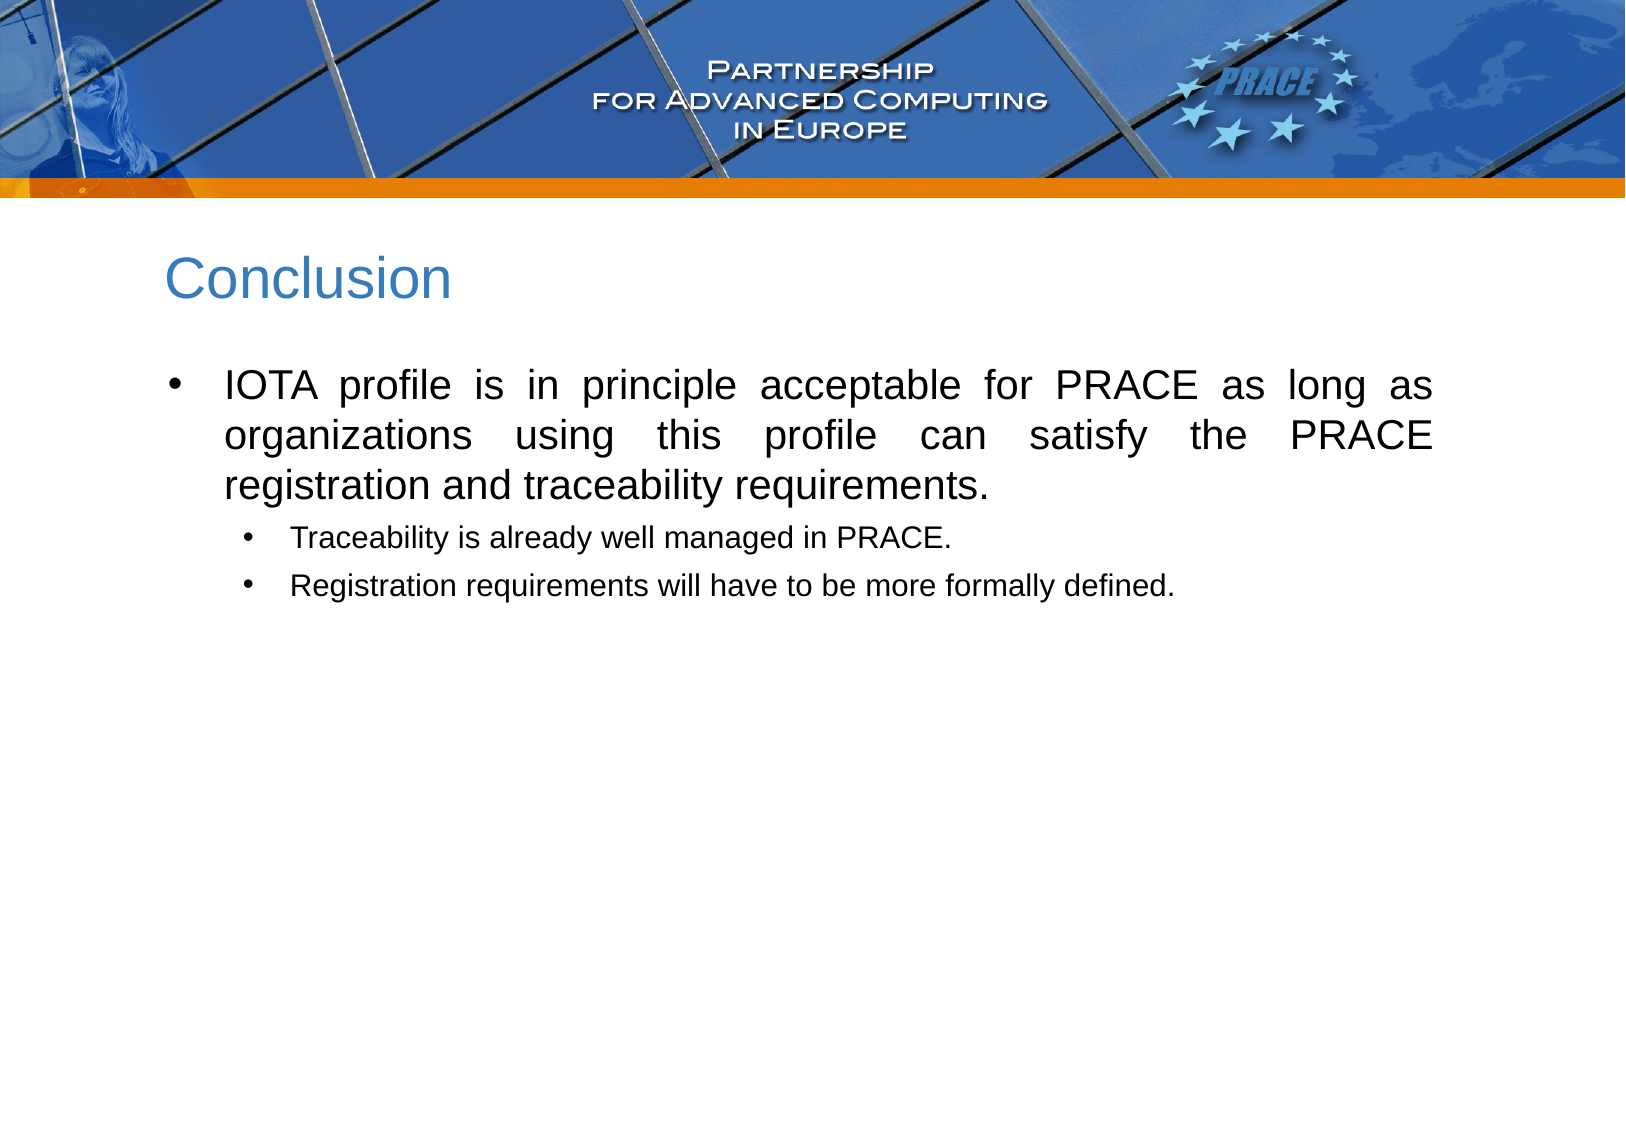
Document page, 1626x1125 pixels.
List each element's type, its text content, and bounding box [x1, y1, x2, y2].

title Conclusion [149, 212, 1449, 340]
picture [0, 0, 1625, 198]
list IOTA profile is in principle acceptable for PRACE as long as organizations using this profile can satisfy the PRACE registration and traceability requirements. Traceability is already well managed in PRACE. Registration requirements will have to be more formally defined. [152, 349, 1450, 1023]
